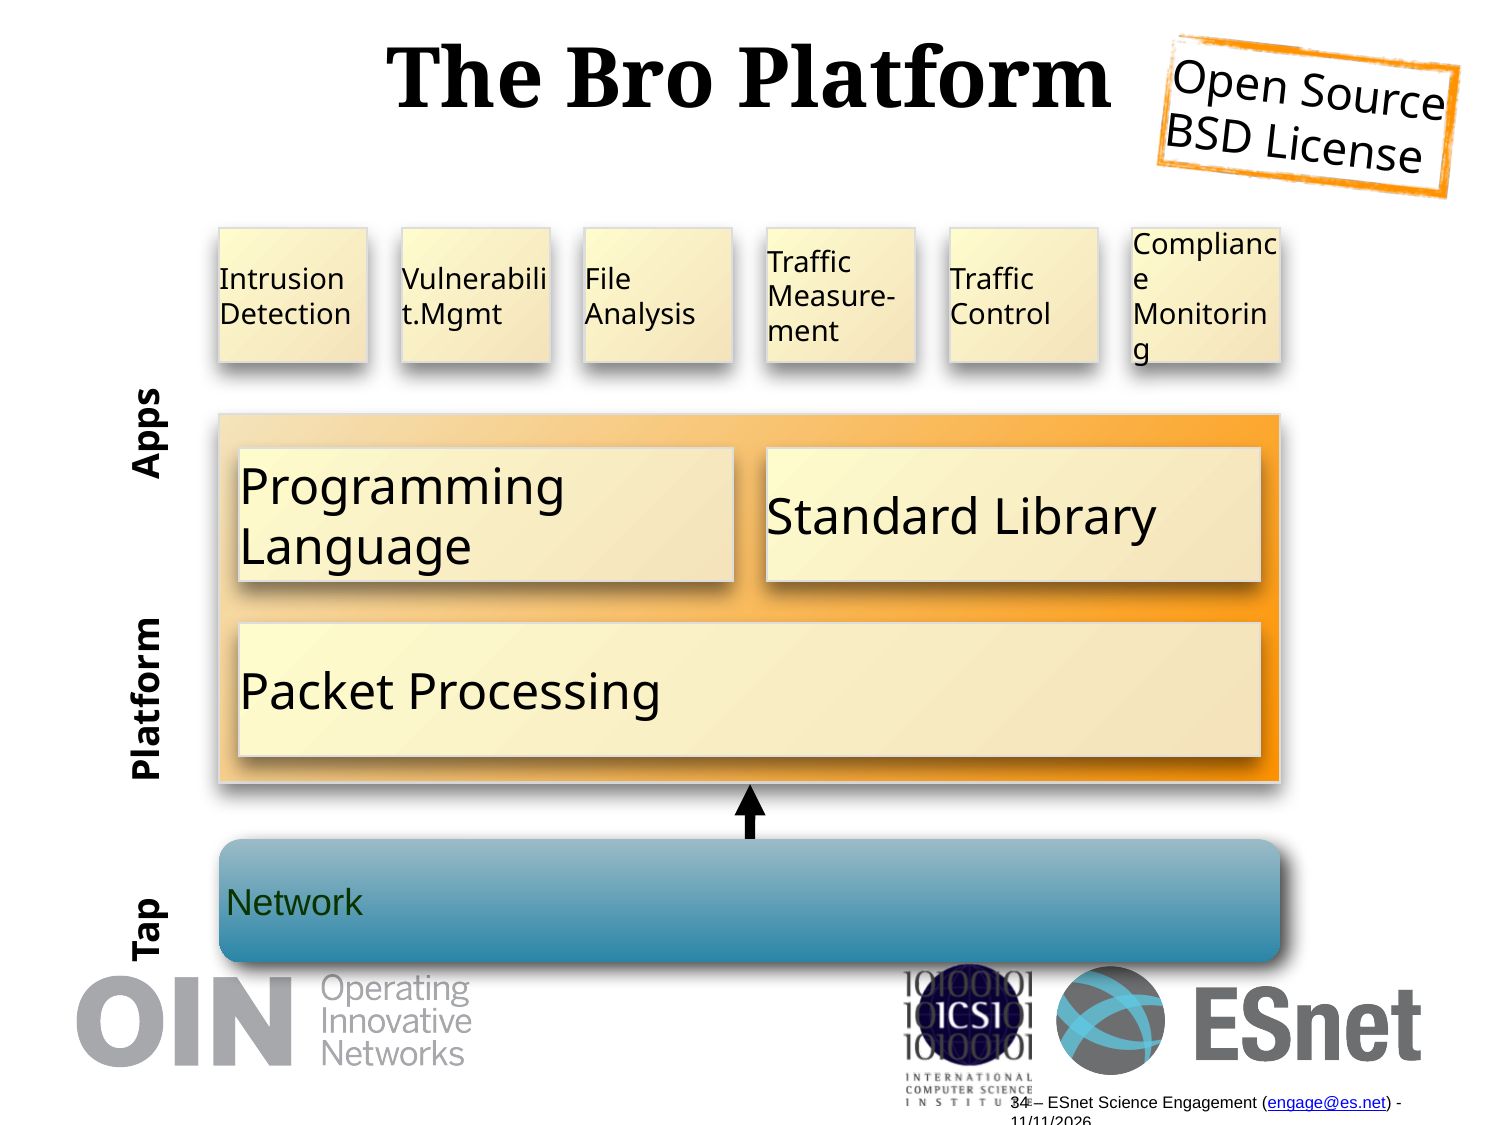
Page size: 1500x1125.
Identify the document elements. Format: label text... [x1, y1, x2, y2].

picture [0, 0, 1500, 1125]
text_box Apps [112, 110, 176, 480]
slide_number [1030, 1084, 1485, 1115]
title The Bro Platform [32, 23, 1468, 126]
text_box Platform [112, 480, 176, 783]
text_box Network [219, 839, 1281, 963]
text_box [1162, 46, 1457, 186]
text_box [219, 413, 1281, 783]
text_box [219, 227, 1281, 363]
text_box Tap [112, 815, 176, 963]
